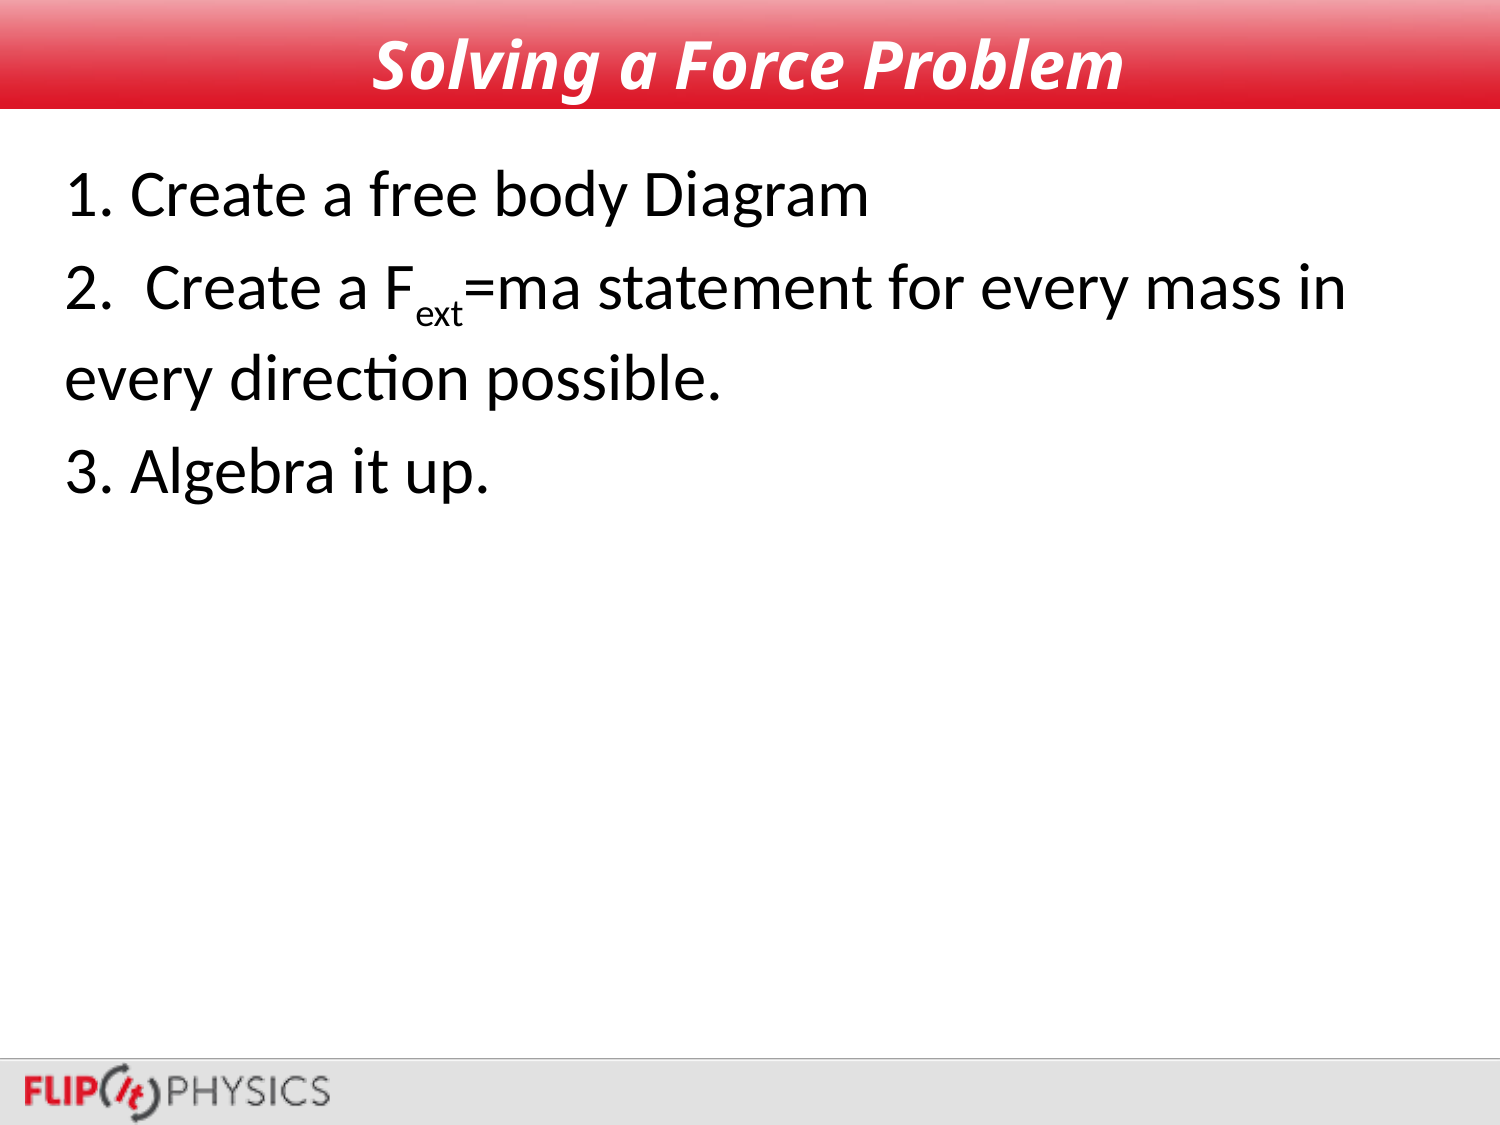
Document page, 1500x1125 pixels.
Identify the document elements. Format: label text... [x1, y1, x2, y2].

picture [0, 1058, 1500, 1125]
picture [0, 0, 1500, 109]
list 1. Create a free body Diagram 2. Create a Fext=ma statement for every mass in every direction possible. 3. Algebra it up. [50, 142, 1445, 1020]
title Solving a Force Problem [75, 15, 1425, 91]
